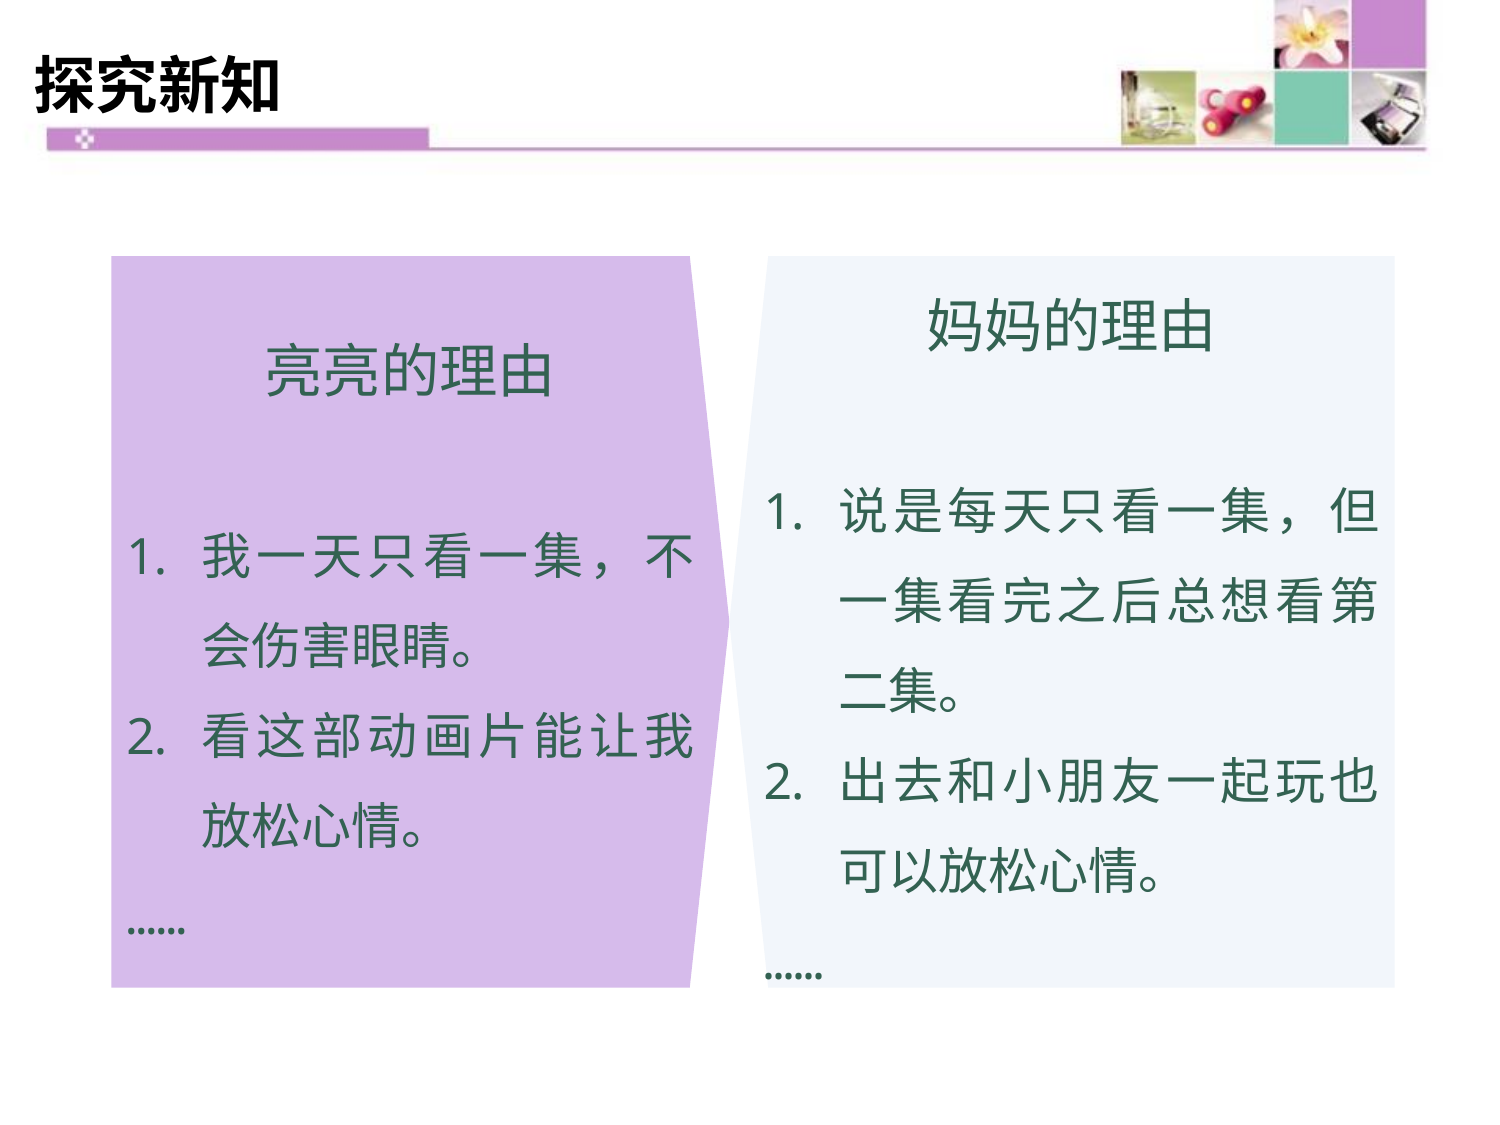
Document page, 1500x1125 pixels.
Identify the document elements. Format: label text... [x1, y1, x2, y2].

title 探究新知 [18, 38, 1483, 119]
text_box 亮亮的理由 我一天只看一集，不会伤害眼睛。 看这部动画片能让我放松心情。 …… [109, 254, 729, 990]
picture [0, 0, 1500, 1125]
text_box 妈妈的理由 说是每天只看一集，但一集看完之后总想看第二集。 出去和小朋友一起玩也可以放松心情。 …… [727, 254, 1397, 990]
